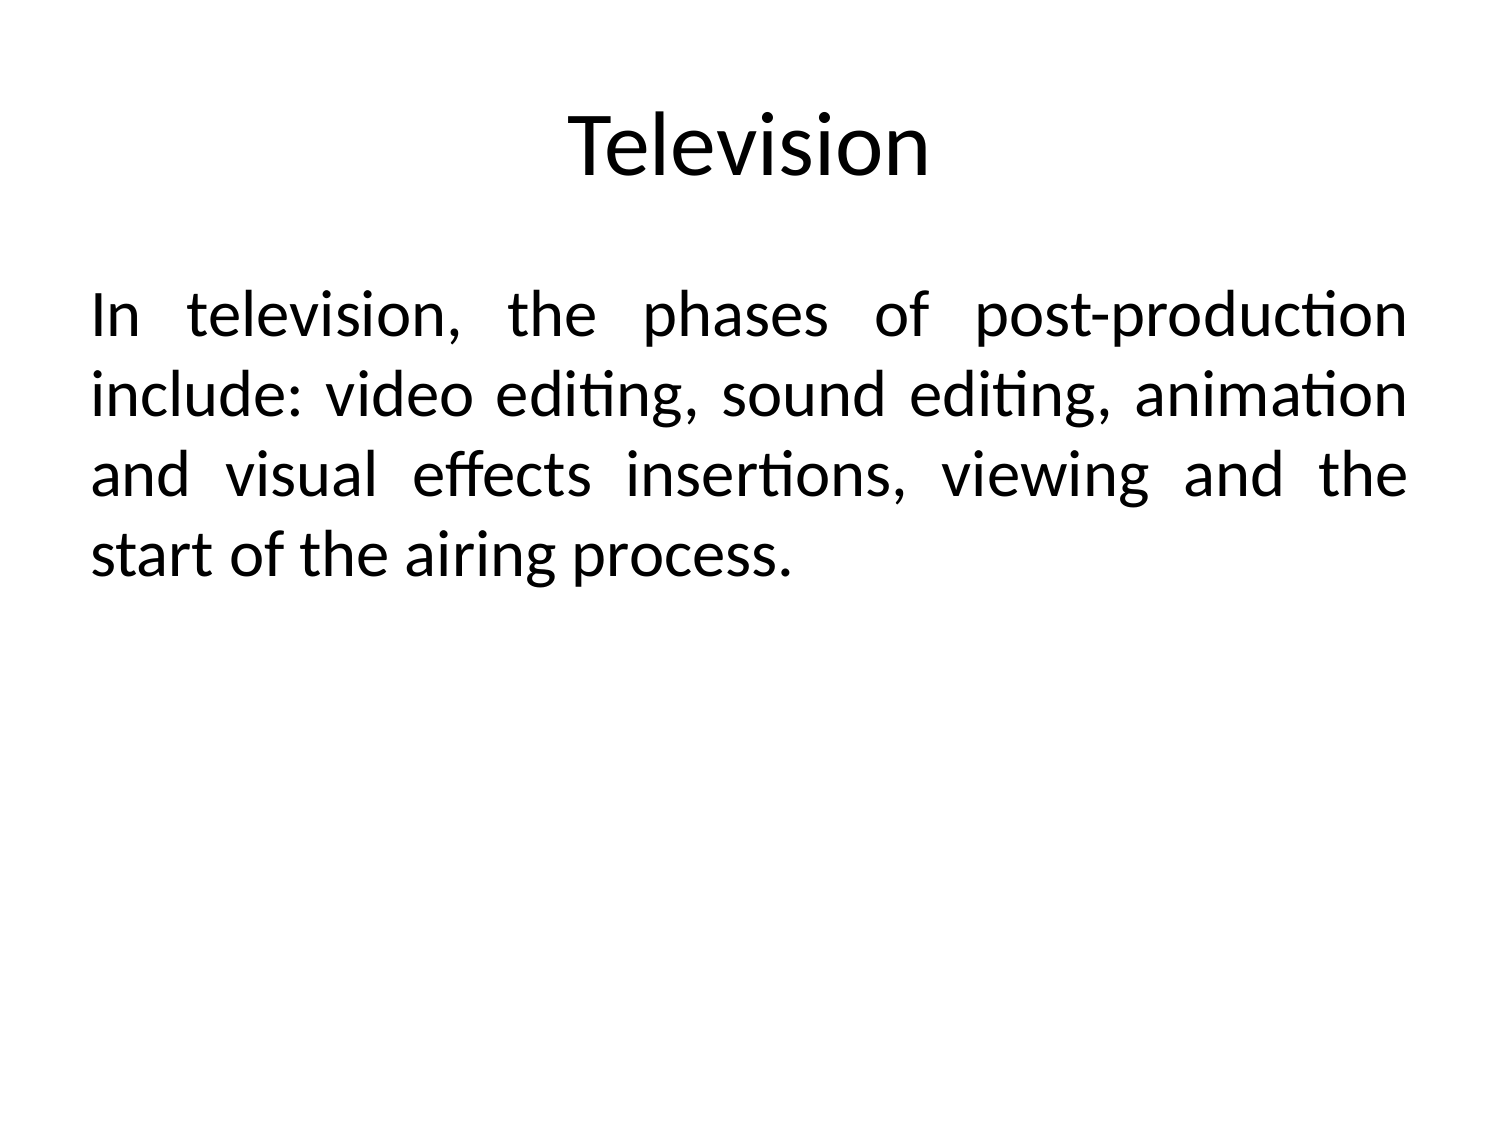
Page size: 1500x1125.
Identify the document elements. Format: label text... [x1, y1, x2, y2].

list In television, the phases of post-production include: video editing, sound editing, animation and visual effects insertions, viewing and the start of the airing process. [75, 262, 1425, 1005]
title Television [75, 45, 1425, 233]
